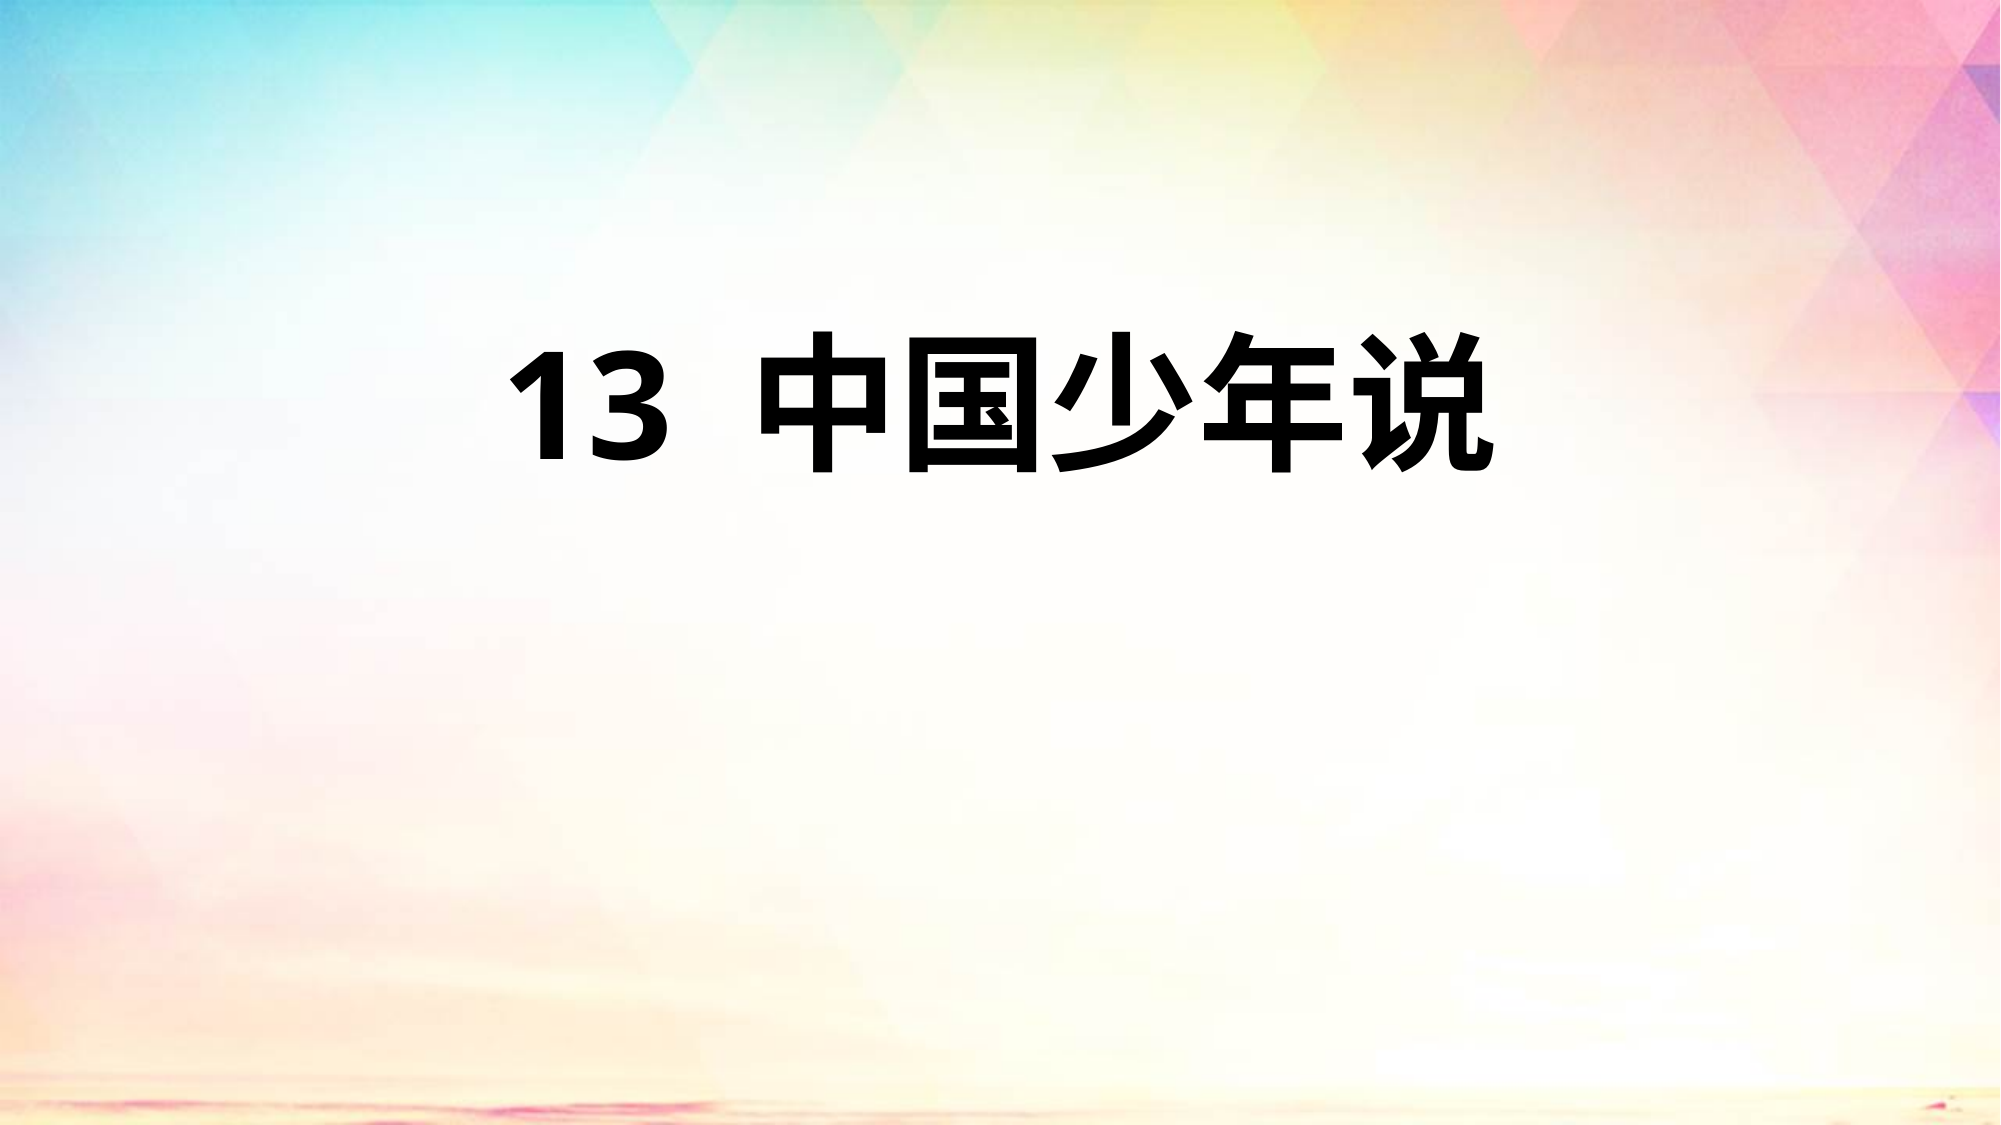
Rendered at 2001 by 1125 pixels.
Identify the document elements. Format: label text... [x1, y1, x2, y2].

text_box 13 中国少年说 [0, 302, 2000, 498]
picture [0, 0, 2001, 1125]
